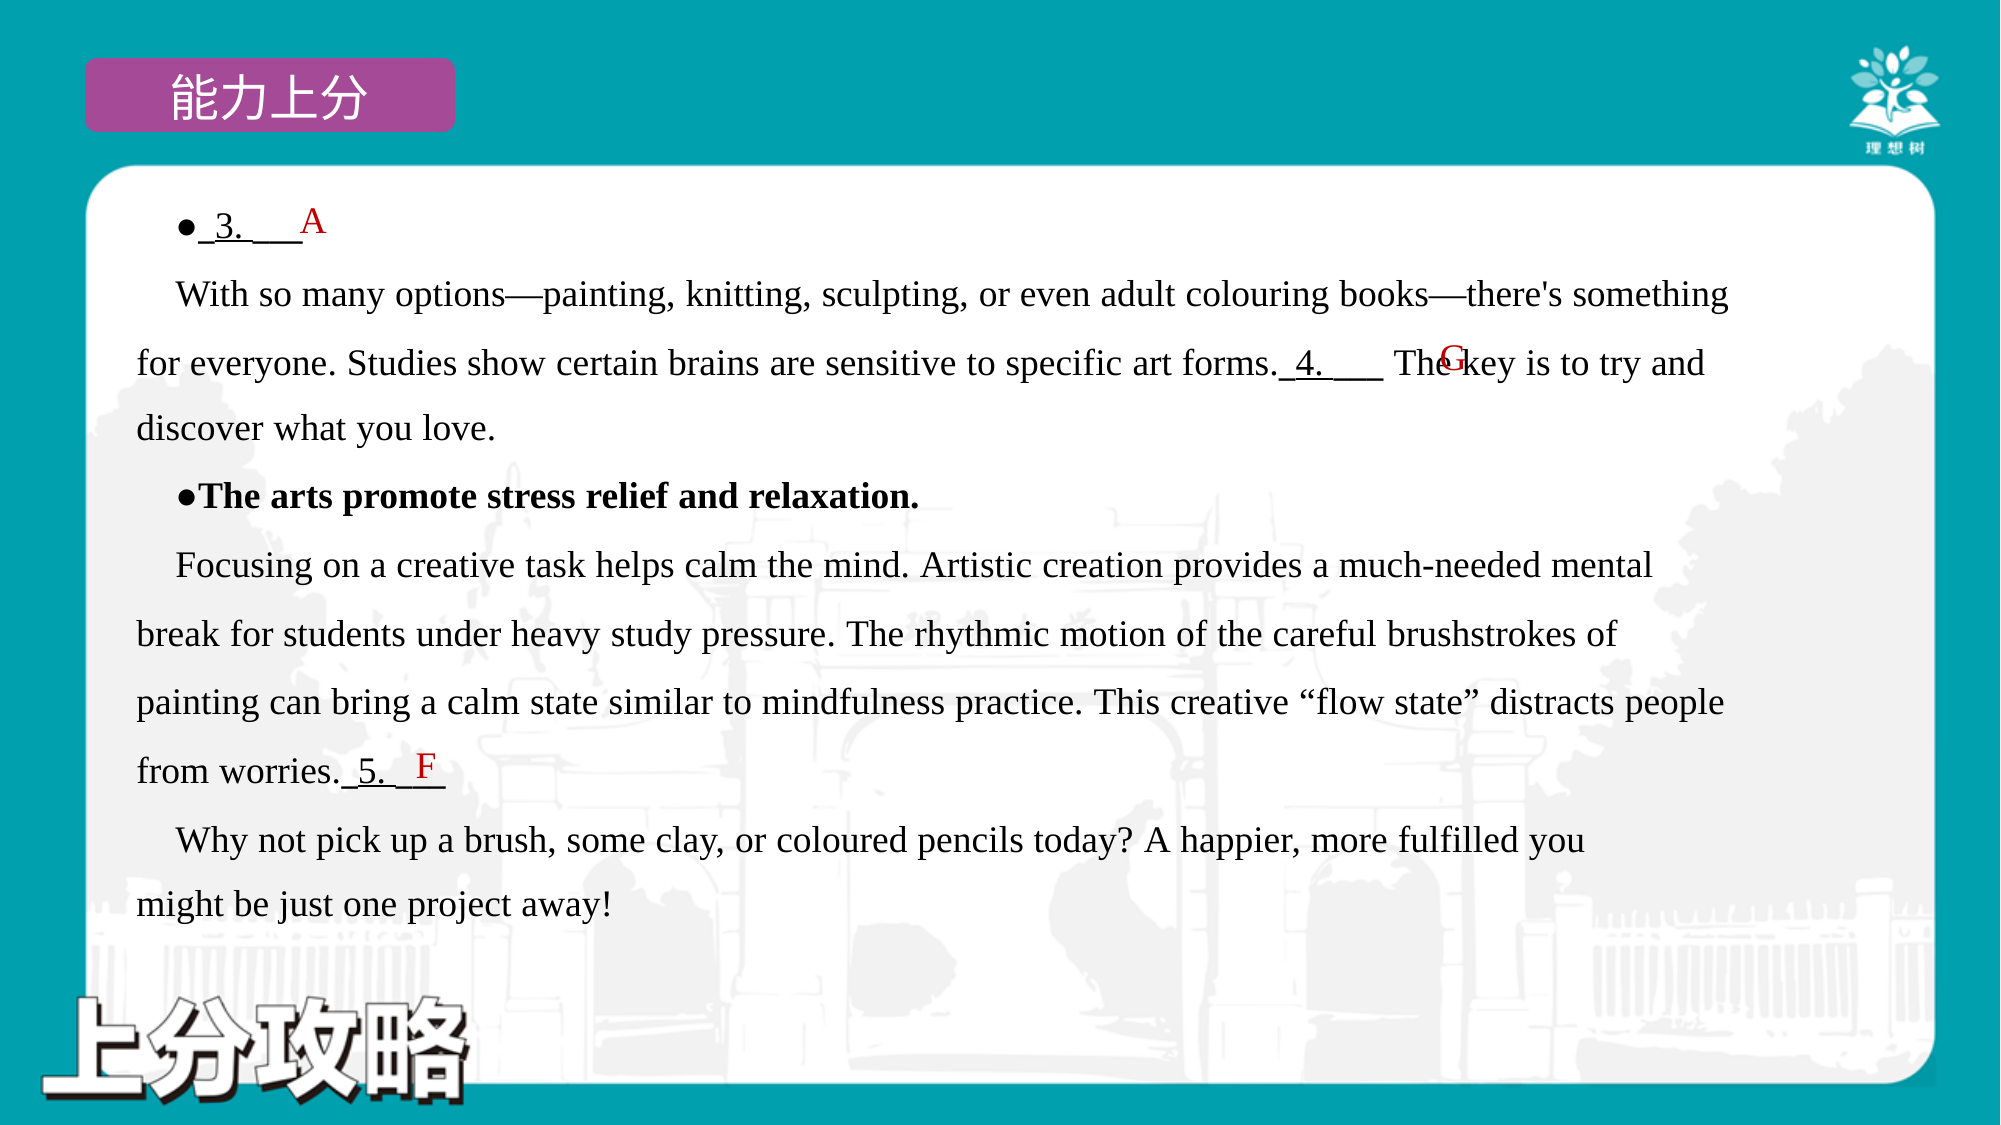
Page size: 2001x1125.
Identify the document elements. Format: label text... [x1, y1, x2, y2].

text_box ●The arts promote stress relief and relaxation. Focusing on a creative task helps calm the mind. Artistic creation provides a much-needed mental break for students under heavy study pressure. The rhythmic motion of the careful brushstrokes of painting can bring a calm state similar to mindfulness practice. This creative “flow state” distracts people from worries._5. ___ Why not pick up a brush, some clay, or coloured pencils today? A happier, more fulfilled you might be just one project away! [136, 447, 1865, 918]
text_box A [285, 172, 341, 234]
text_box F [401, 717, 451, 779]
picture [0, 0, 2000, 1125]
text_box G [1425, 309, 1481, 371]
text_box ●_3. ___ With so many options—painting, knitting, sculpting, or even adult colouring books—there's something for everyone. Studies show certain brains are sensitive to specific art forms._4. ___ The key is to try and discover what you love. [136, 176, 1865, 441]
